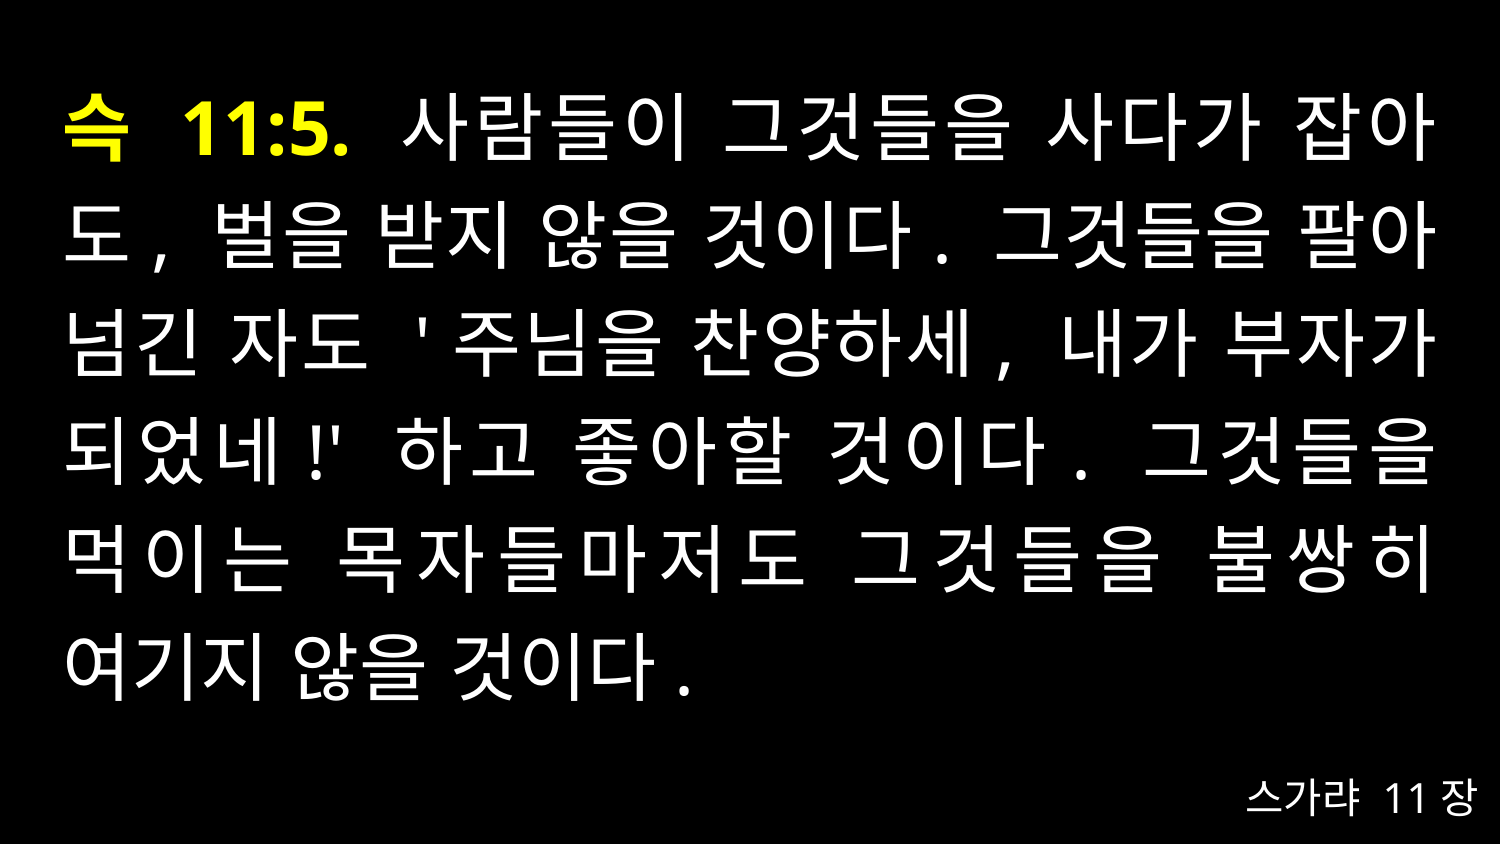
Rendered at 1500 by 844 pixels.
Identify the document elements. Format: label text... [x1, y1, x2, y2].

subtitle 스가랴 11장 [916, 770, 1500, 844]
title 슥 11:5. 사람들이 그것들을 사다가 잡아도, 벌을 받지 않을 것이다. 그것들을 팔아 넘긴 자도 '주님을 찬양하세, 내가 부자가 되었네!' 하고 좋아할 것이다. 그것들을 먹이는 목자들마저도 그것들을 불쌍히 여기지 않을 것이다. [0, 0, 1500, 844]
